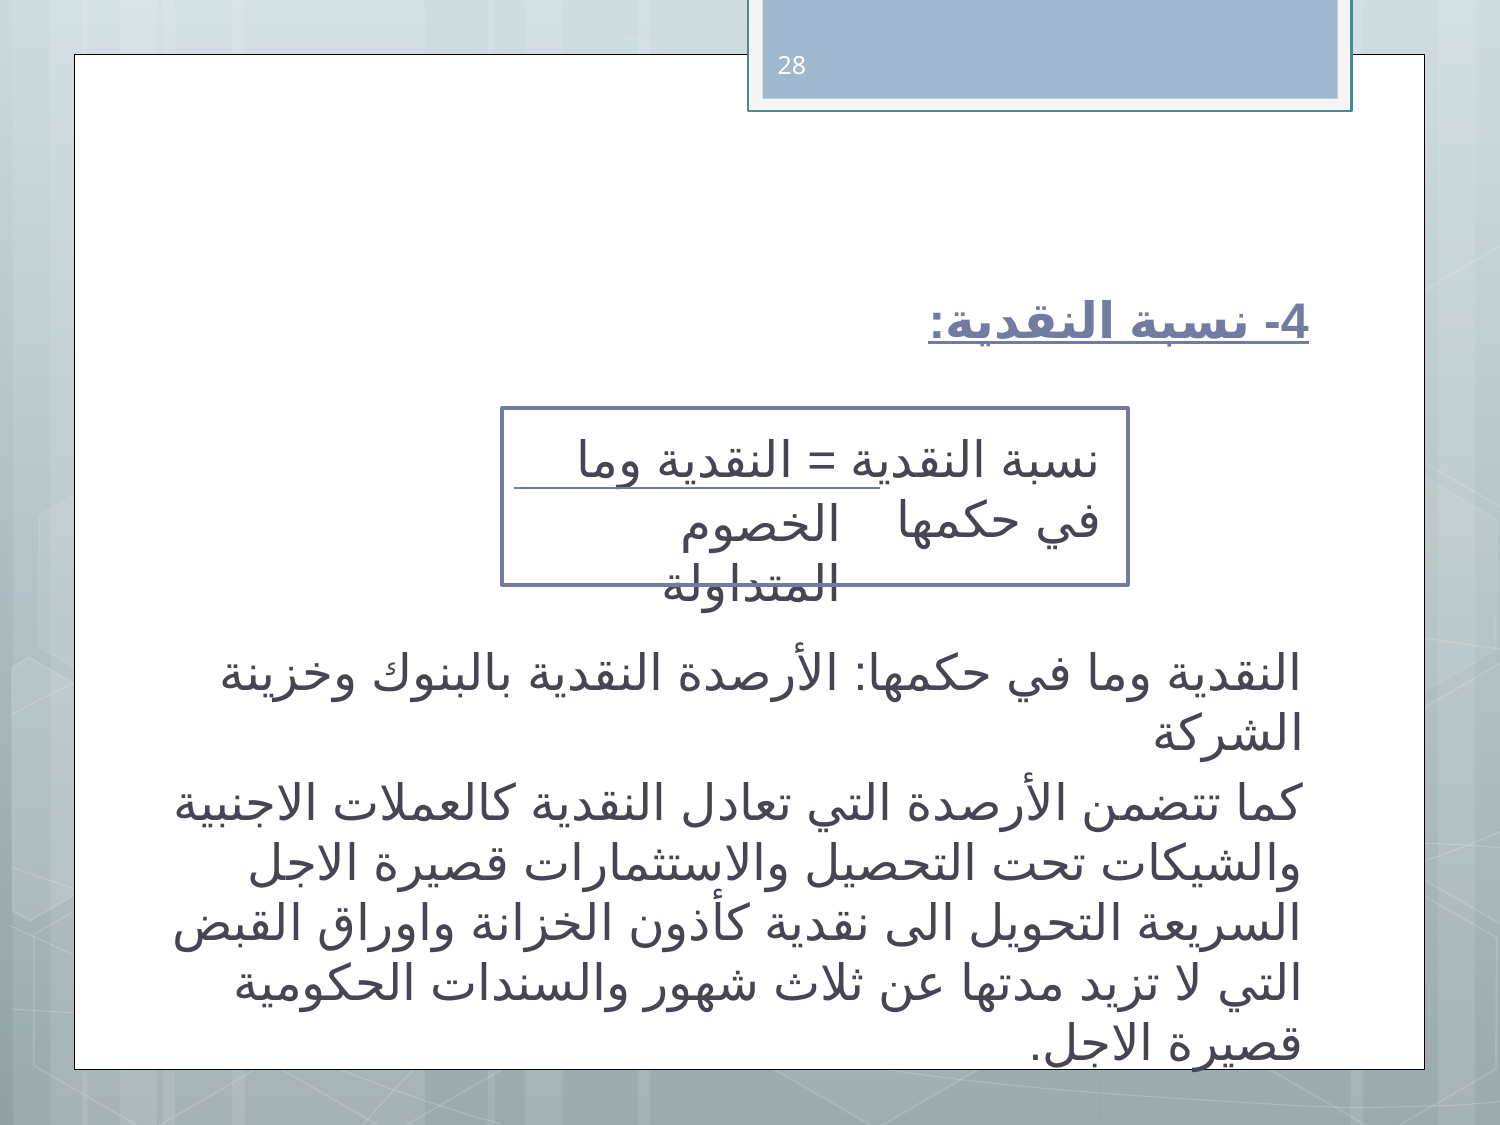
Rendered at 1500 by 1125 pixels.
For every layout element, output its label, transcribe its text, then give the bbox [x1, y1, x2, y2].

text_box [501, 407, 1129, 586]
slide_number 28 [762, 36, 982, 97]
list النقدية وما في حكمها: الأرصدة النقدية بالبنوك وخزينة الشركة كما تتضمن الأرصدة التي تعادل النقدية كالعملات الاجنبية والشيكات تحت التحصيل والاستثمارات قصيرة الاجل السريعة التحويل الى نقدية كأذون الخزانة واوراق القبض التي لا تزيد مدتها عن ثلاث شهور والسندات الحكومية قصيرة الاجل. [147, 633, 1331, 1000]
title 4- نسبة النقدية: [171, 168, 1324, 357]
